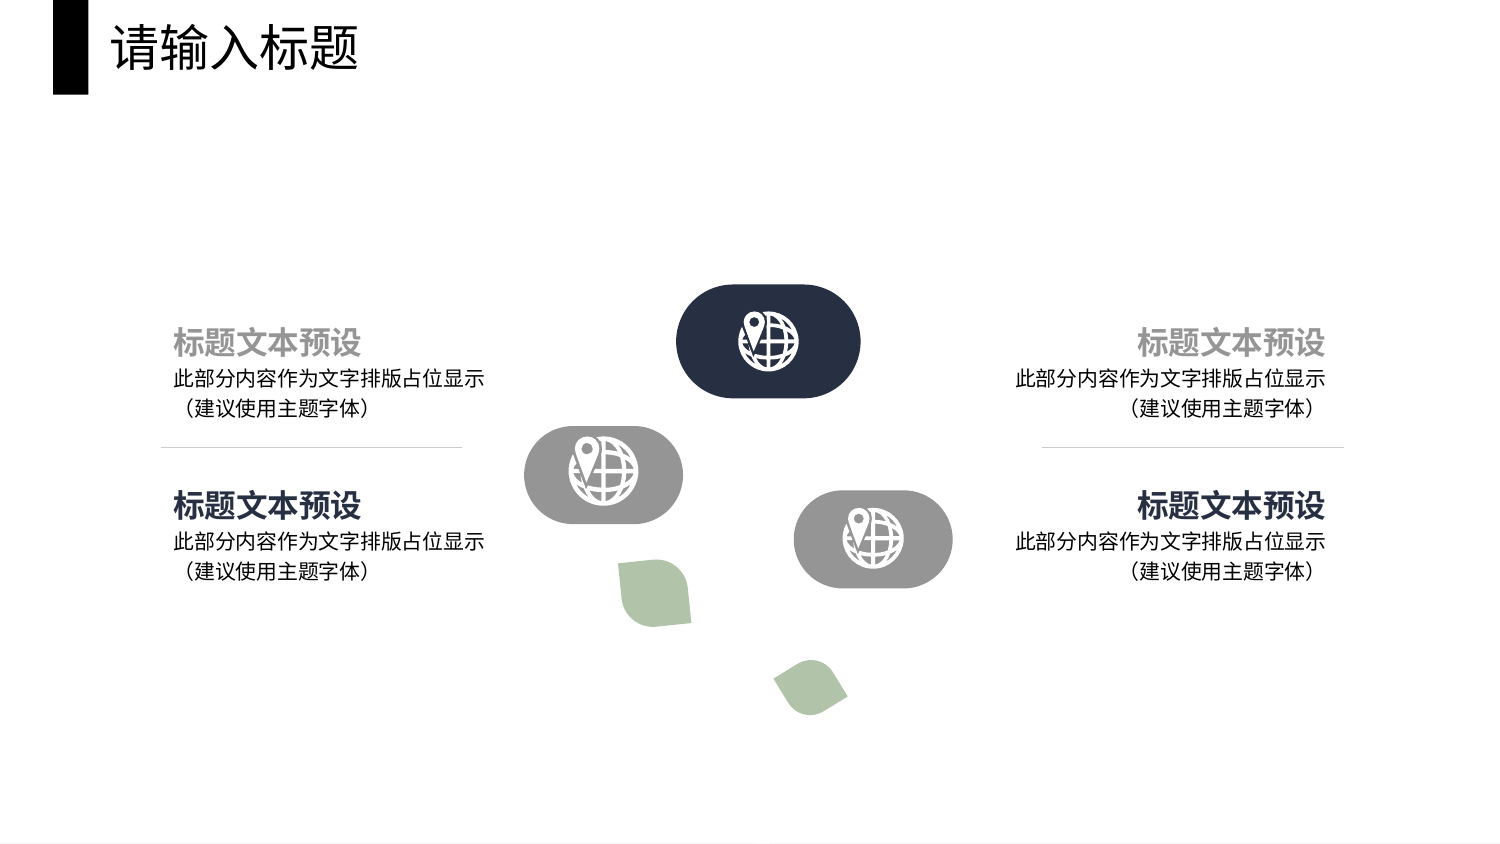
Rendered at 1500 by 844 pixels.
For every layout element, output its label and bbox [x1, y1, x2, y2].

text_box [523, 284, 953, 321]
text_box [160, 322, 1344, 587]
text_box [523, 595, 953, 844]
text_box [52, 0, 396, 95]
